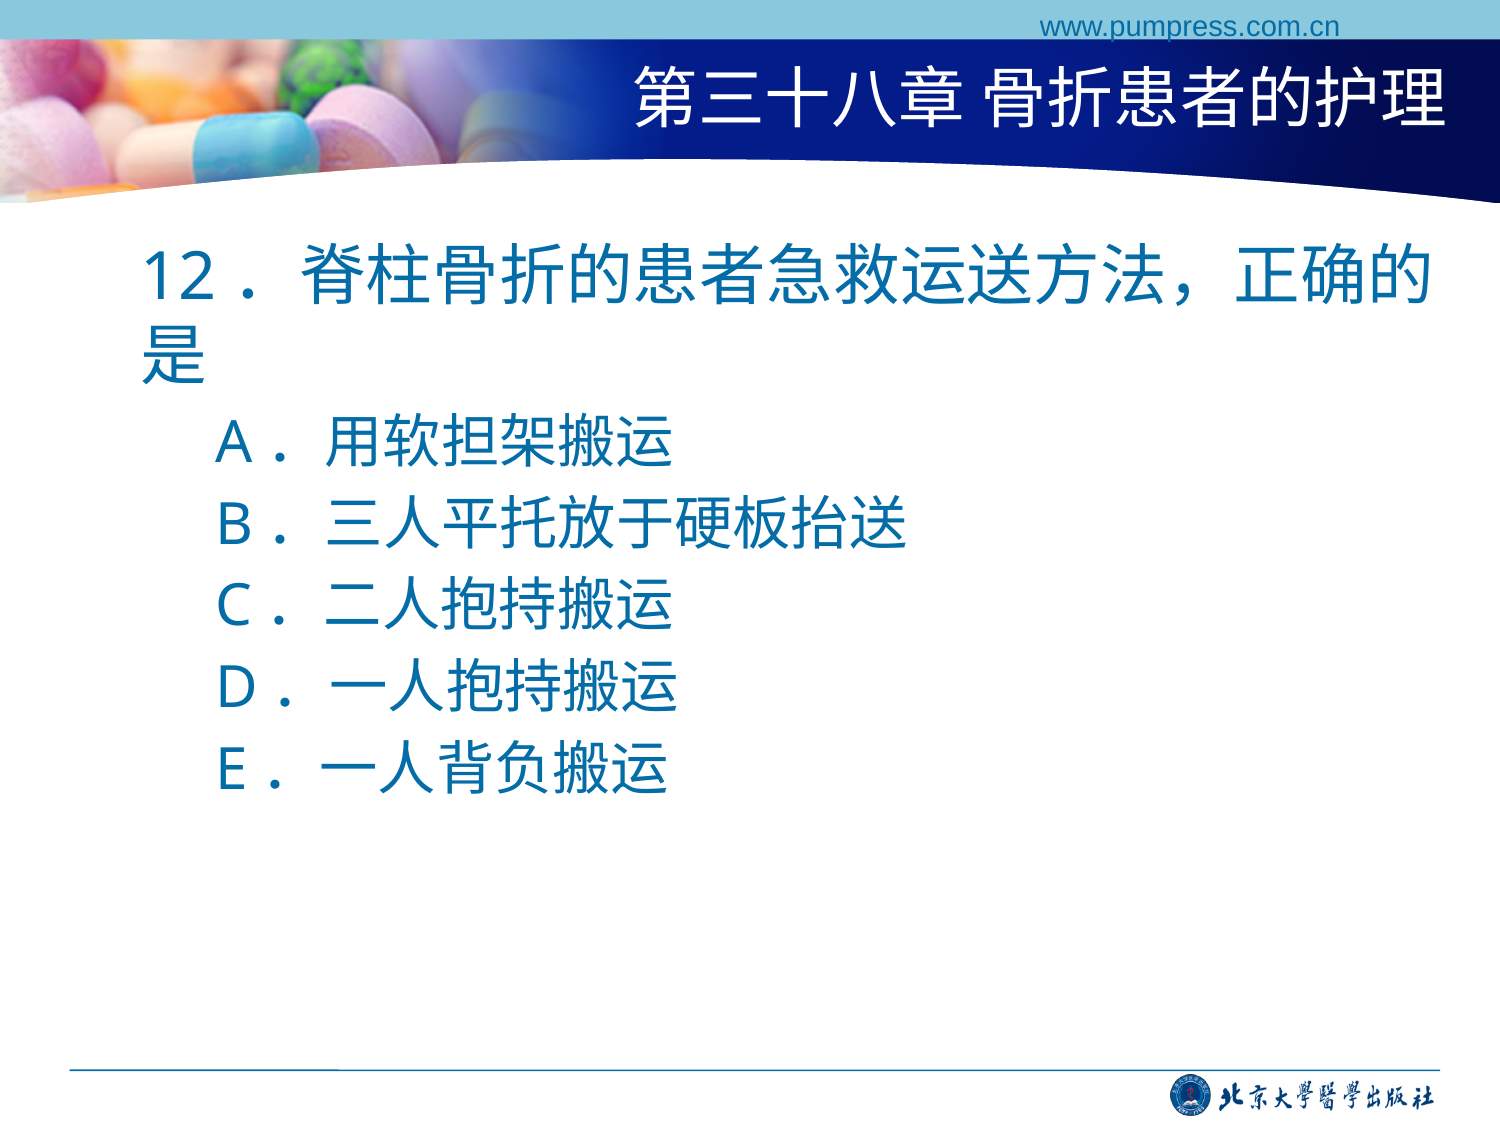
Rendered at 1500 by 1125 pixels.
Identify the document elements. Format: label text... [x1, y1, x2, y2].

picture [1170, 1074, 1436, 1118]
picture [0, 40, 1500, 203]
slide_number www.pumpress.com.cn [1025, 0, 1463, 38]
list 12．脊柱骨折的患者急救运送方法，正确的是 A．用软担架搬运 B．三人平托放于硬板抬送 C．二人抱持搬运 D．一人抱持搬运 E．一人背负搬运 [49, 224, 1463, 1026]
title 第三十八章 骨折患者的护理 [137, 49, 1463, 143]
